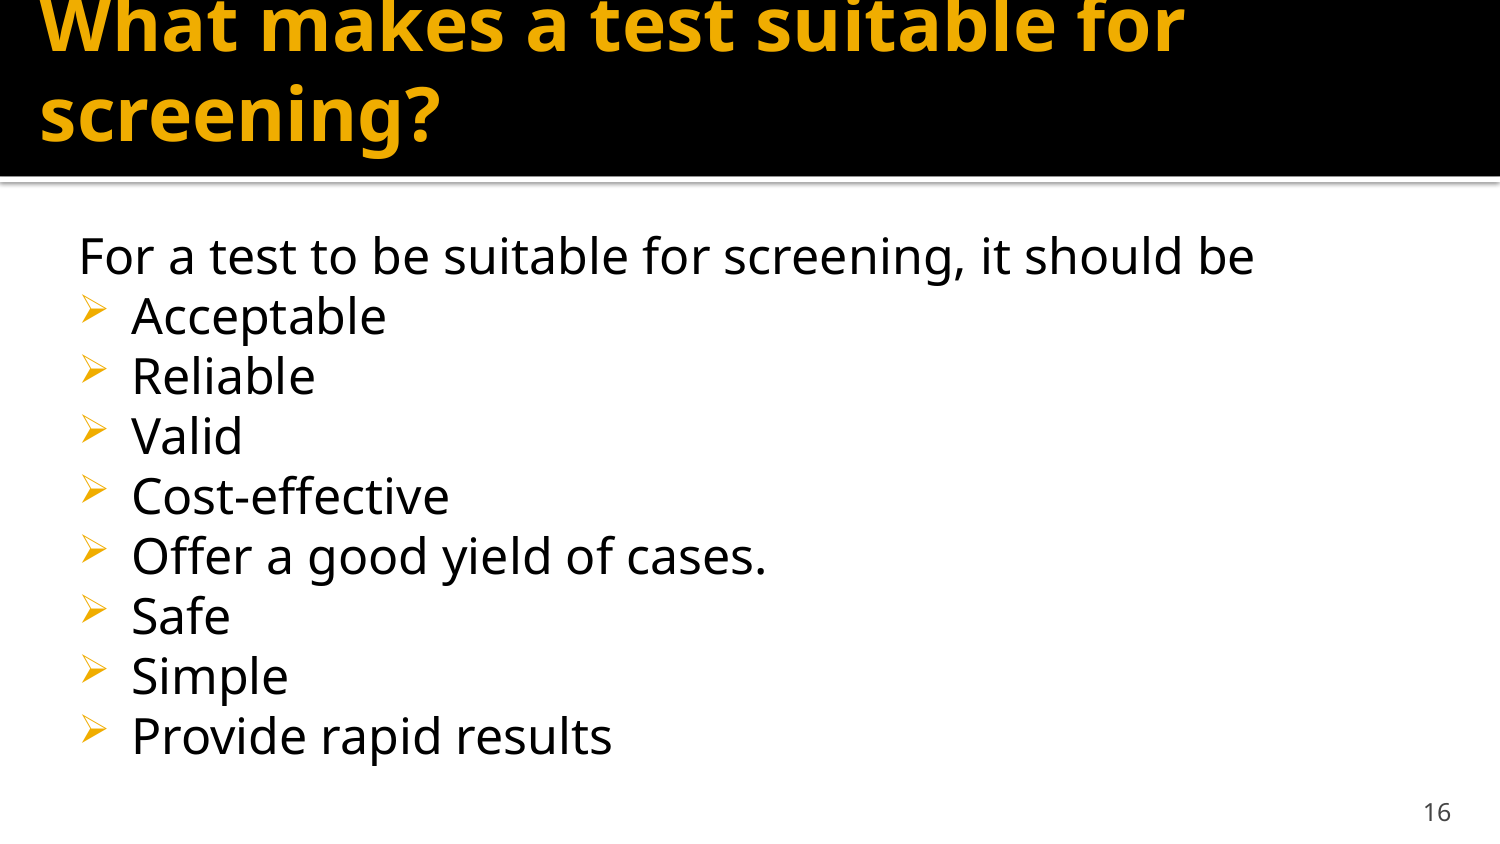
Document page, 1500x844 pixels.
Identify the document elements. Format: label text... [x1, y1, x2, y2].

list For a test to be suitable for screening, it should be Acceptable Reliable Valid Cost-effective Offer a good yield of cases. Safe Simple Provide rapid results [50, 209, 1425, 810]
title What makes a test suitable for screening? [24, 46, 1475, 176]
slide_number 16 [1345, 796, 1467, 831]
